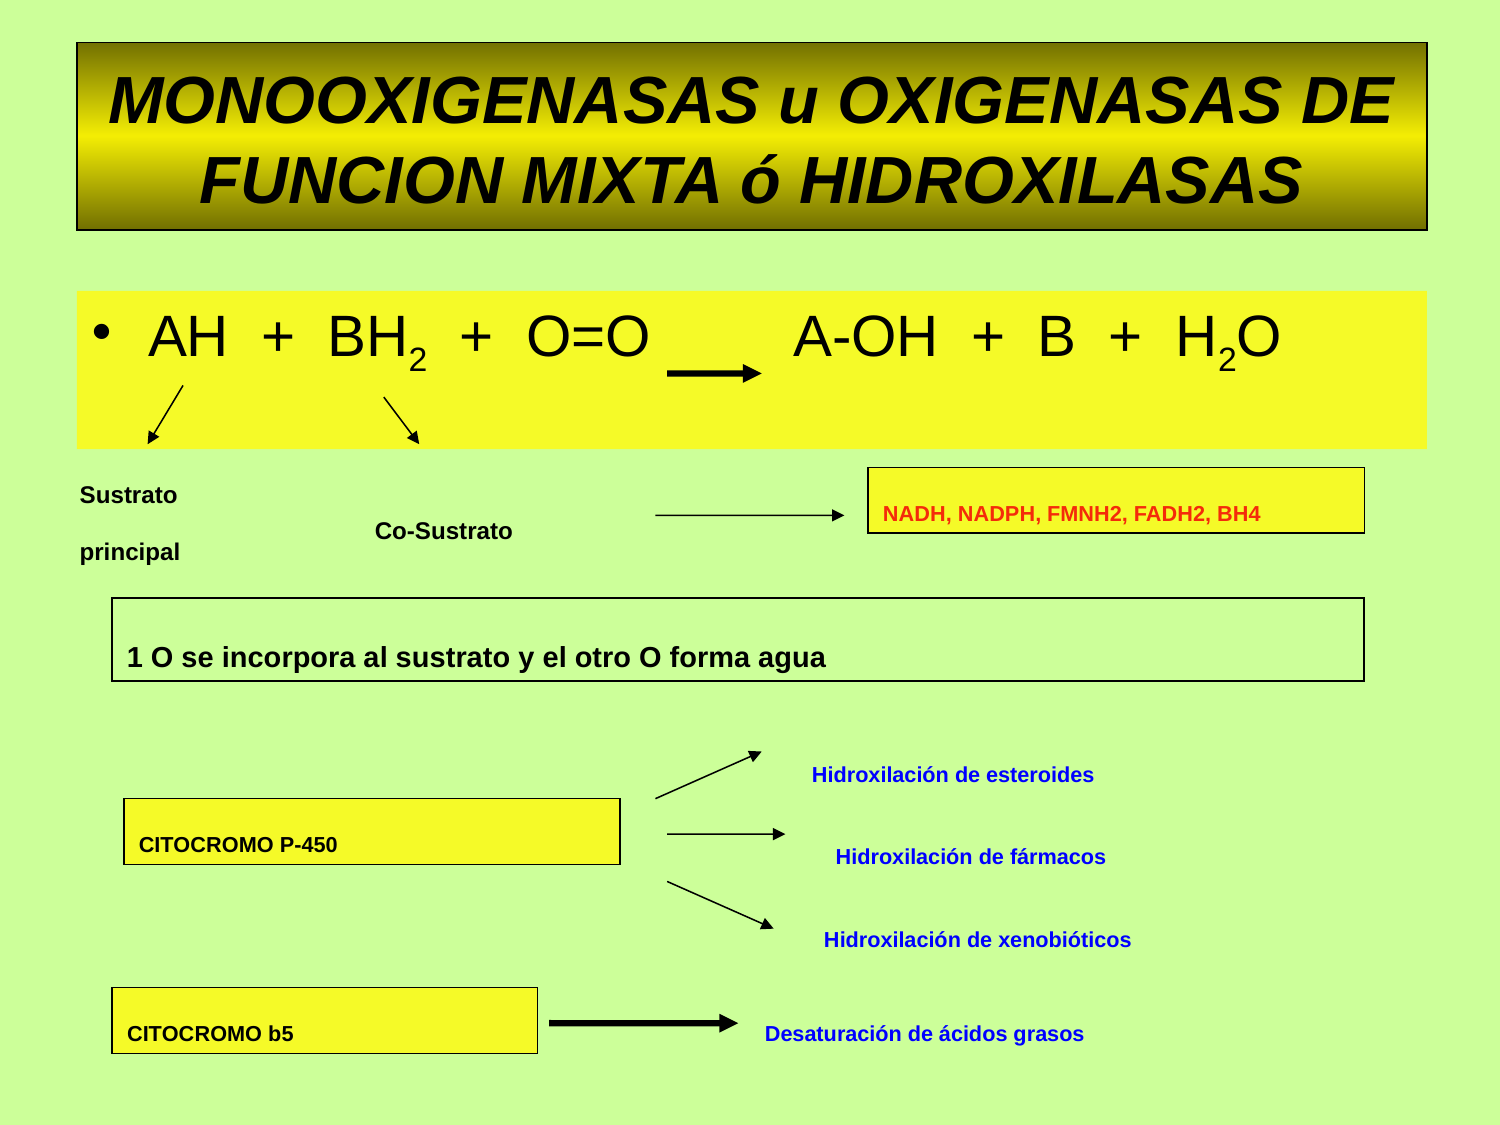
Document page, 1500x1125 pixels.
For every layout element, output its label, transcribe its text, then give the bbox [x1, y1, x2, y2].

text_box [655, 509, 845, 522]
text_box [147, 385, 184, 444]
text_box CITOCROMO b5 [112, 987, 538, 1054]
text_box NADH, NADPH, FMNH2, FADH2, BH4 [868, 467, 1365, 534]
text_box [550, 1024, 725, 1031]
text_box 1 O se incorpora al sustrato y el otro O forma agua [112, 597, 1365, 681]
text_box [549, 1016, 739, 1030]
text_box Co-Sustrato [360, 479, 644, 552]
text_box [383, 397, 420, 445]
text_box [667, 367, 762, 380]
list AH + BH2 + O=O A-OH + B + H2O [76, 290, 1428, 450]
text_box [123, 727, 1400, 954]
text_box Sustrato principal [64, 444, 290, 573]
title MONOOXIGENASAS u OXIGENASAS DE FUNCION MIXTA ó HIDROXILASAS [76, 42, 1428, 231]
text_box [550, 1015, 725, 1023]
text_box Desaturación de ácidos grasos [749, 987, 1424, 1054]
